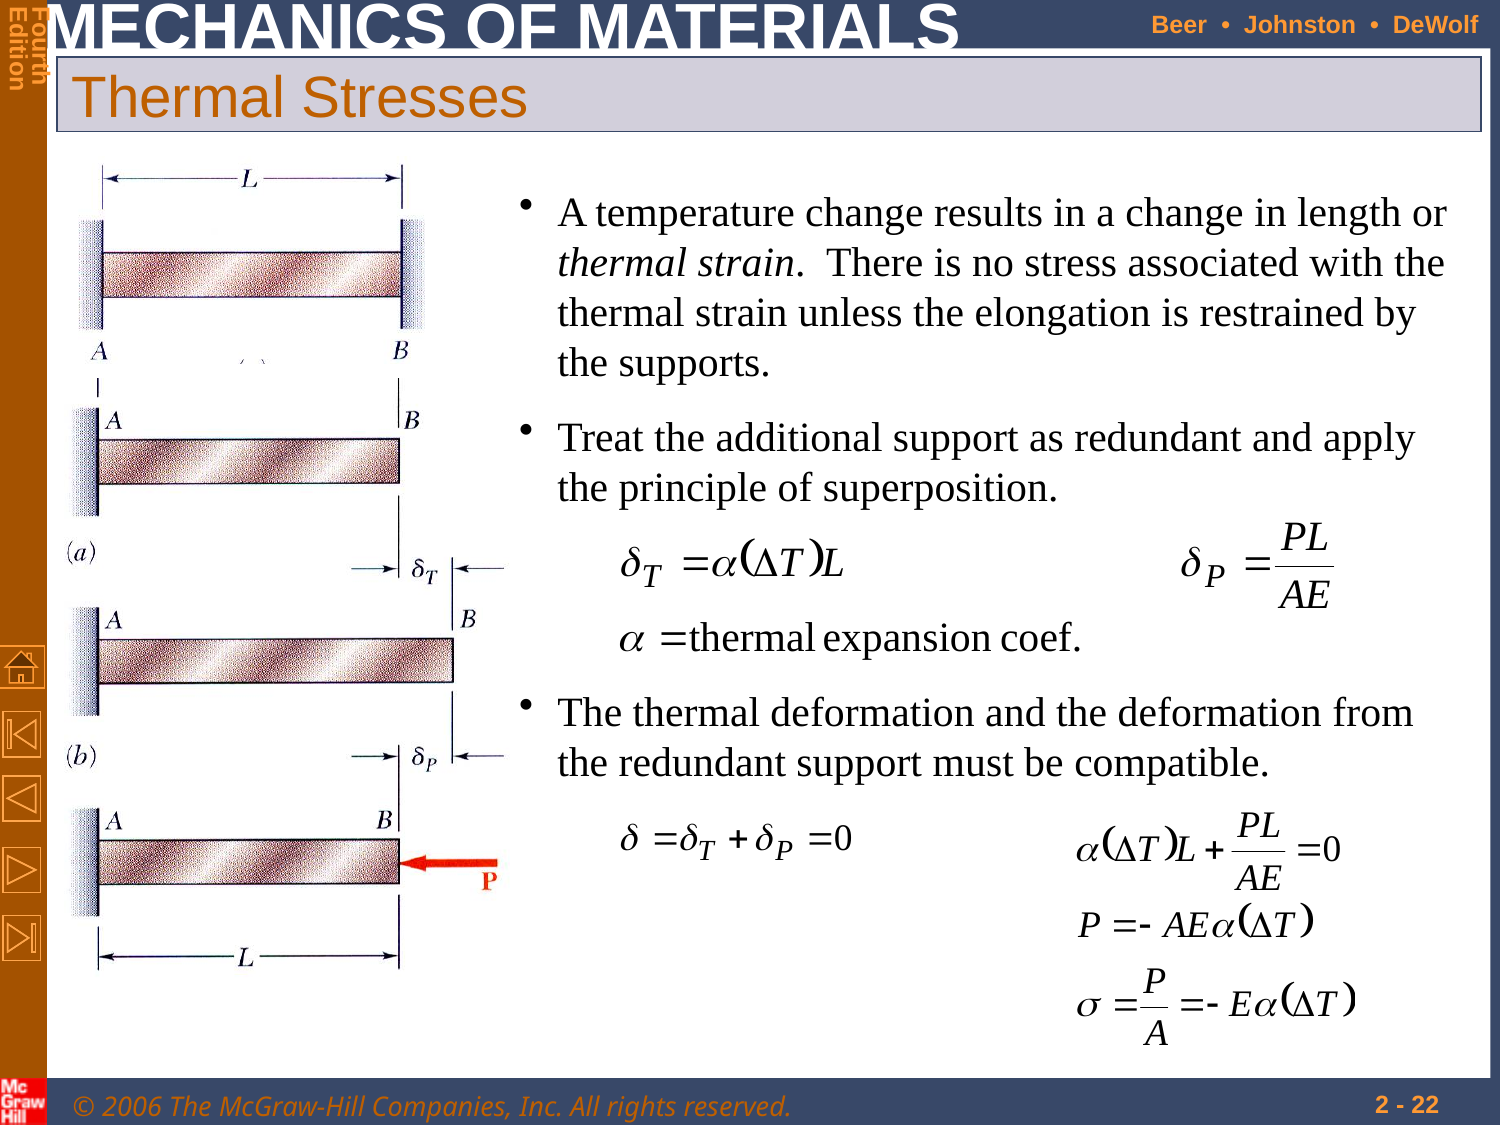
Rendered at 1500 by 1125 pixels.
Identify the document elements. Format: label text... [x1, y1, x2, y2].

text_box A temperature change results in a change in length or thermal strain. There is no stress associated with the thermal strain unless the elongation is restrained by the supports. [520, 177, 1473, 392]
title Thermal Stresses [56, 56, 1482, 132]
picture [0, 1078, 47, 1125]
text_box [504, 401, 1455, 665]
slide_number 2 - 22 [1304, 1080, 1455, 1119]
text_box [64, 156, 514, 978]
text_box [504, 676, 1455, 1053]
